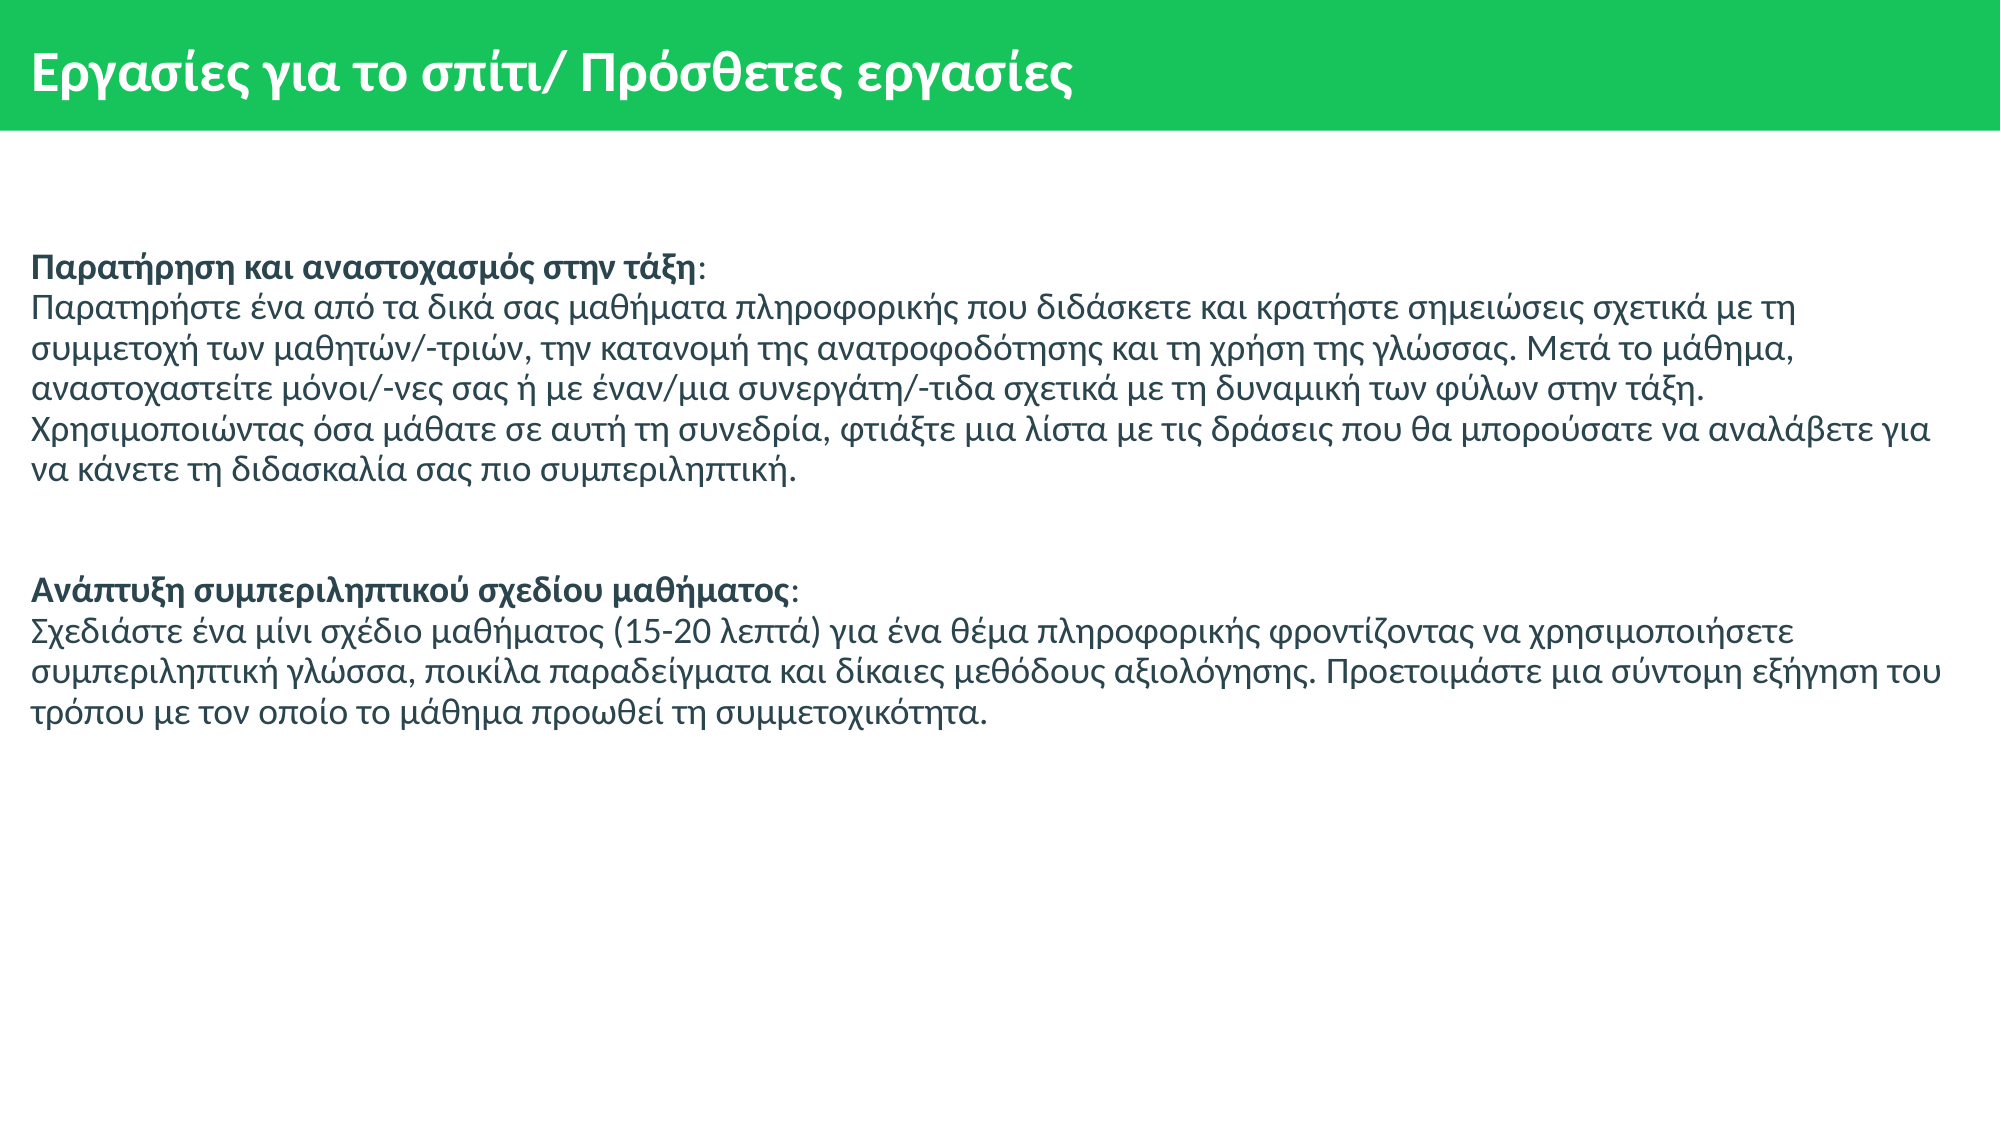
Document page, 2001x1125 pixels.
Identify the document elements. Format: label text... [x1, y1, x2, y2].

list Παρατήρηση και αναστοχασμός στην τάξη: Παρατηρήστε ένα από τα δικά σας μαθήματα πληροφορικής που διδάσκετε και κρατήστε σημειώσεις σχετικά με τη συμμετοχή των μαθητών/-τριών, την κατανομή της ανατροφοδότησης και τη χρήση της γλώσσας. Μετά το μάθημα, αναστοχαστείτε μόνοι/-νες σας ή με έναν/μια συνεργάτη/-τιδα σχετικά με τη δυναμική των φύλων στην τάξη. Χρησιμοποιώντας όσα μάθατε σε αυτή τη συνεδρία, φτιάξτε μια λίστα με τις δράσεις που θα μπορούσατε να αναλάβετε για να κάνετε τη διδασκαλία σας πιο συμπεριληπτική. Ανάπτυξη συμπεριληπτικού σχεδίου μαθήματος: Σχεδιάστε ένα μίνι σχέδιο μαθήματος (15-20 λεπτά) για ένα θέμα πληροφορικής φροντίζοντας να χρησιμοποιήσετε συμπεριληπτική γλώσσα, ποικίλα παραδείγματα και δίκαιες μεθόδους αξιολόγησης. Προετοιμάστε μια σύντομη εξήγηση του τρόπου με τον οποίο το μάθημα προωθεί τη συμμετοχικότητα. [16, 239, 1976, 1112]
title Εργασίες για το σπίτι/ Πρόσθετες εργασίες [16, 13, 1976, 131]
